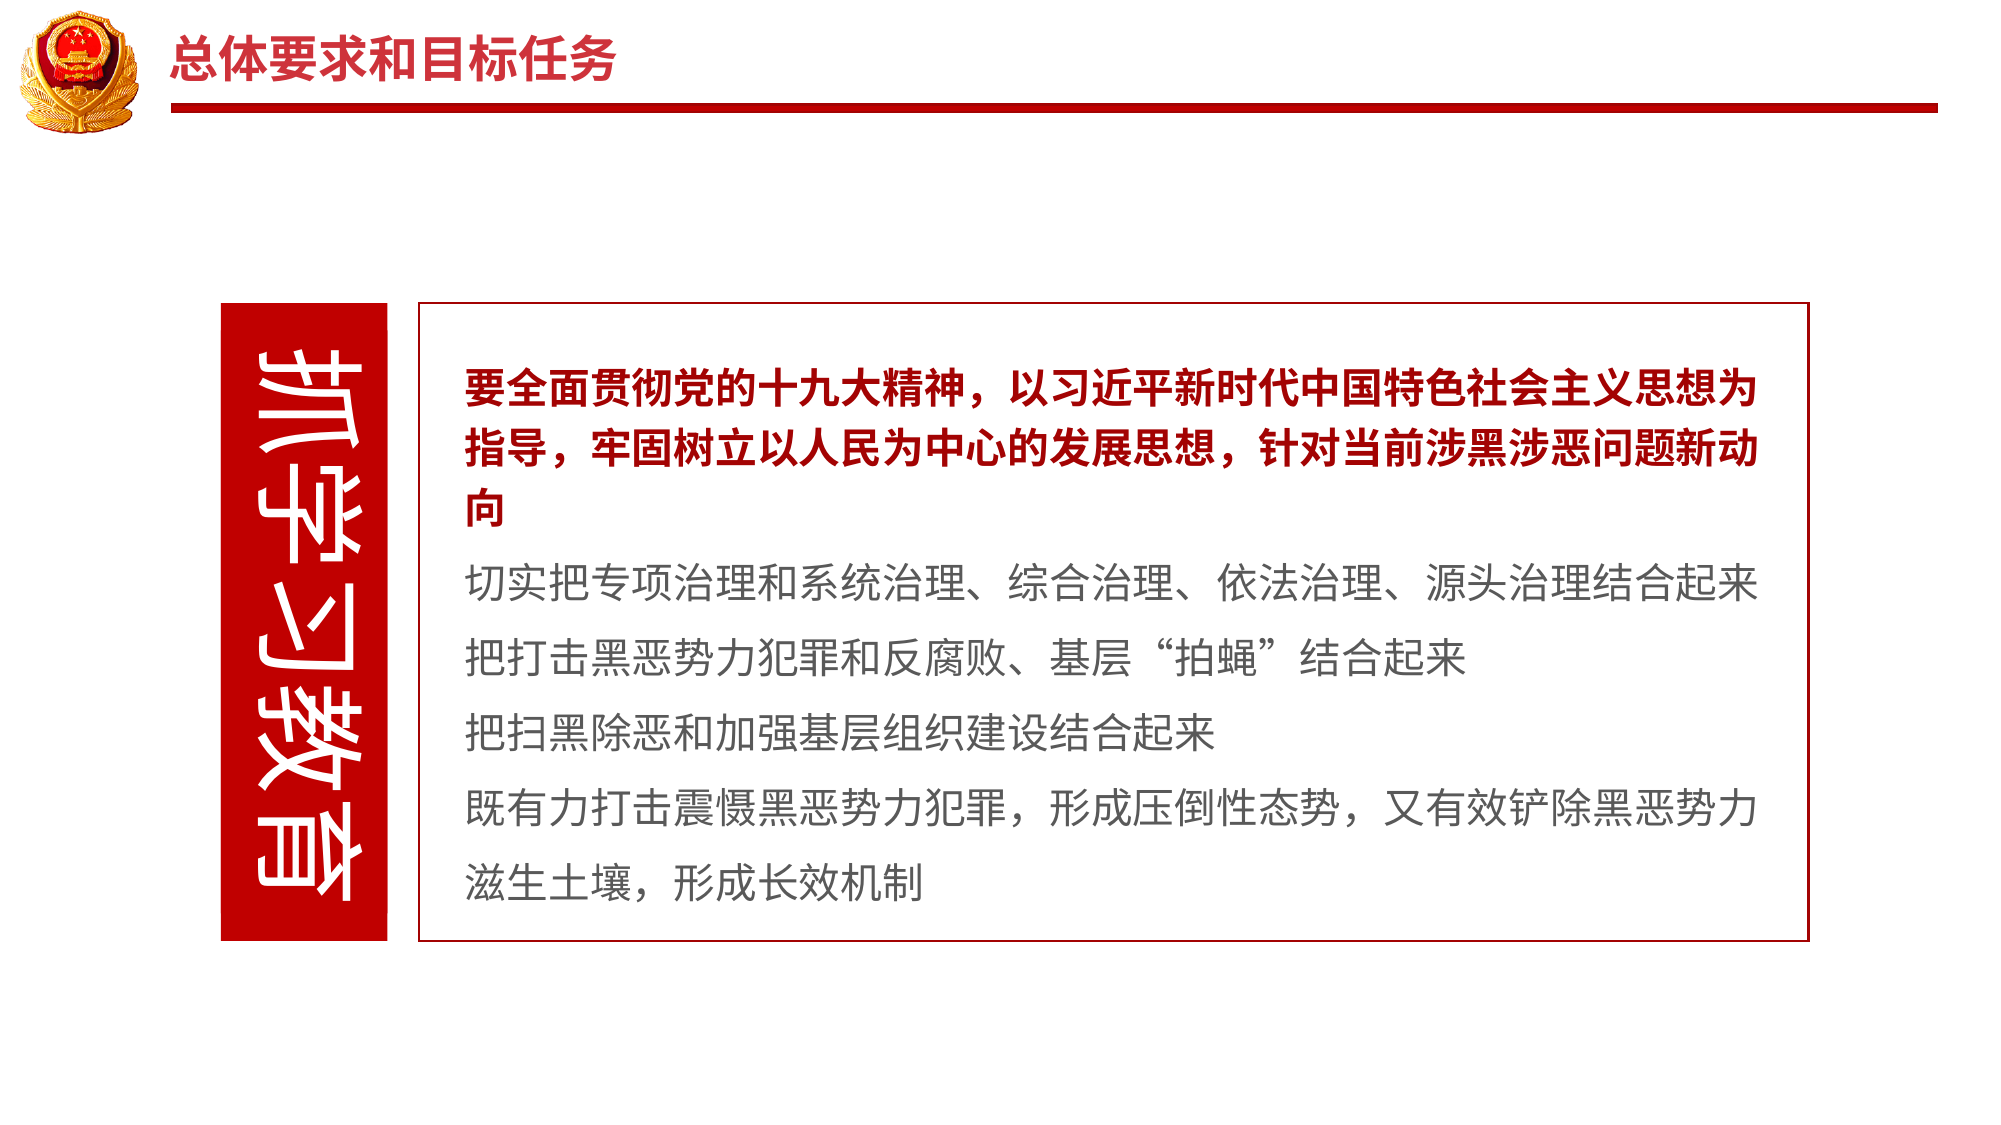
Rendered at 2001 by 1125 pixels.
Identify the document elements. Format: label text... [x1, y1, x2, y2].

text_box 要全面贯彻党的十九大精神，以习近平新时代中国特色社会主义思想为指导，牢固树立以人民为中心的发展思想，针对当前涉黑涉恶问题新动向 切实把专项治理和系统治理、综合治理、依法治理、源头治理结合起来 把打击黑恶势力犯罪和反腐败、基层“拍蝇”结合起来 把扫黑除恶和加强基层组织建设结合起来 既有力打击震慑黑恶势力犯罪，形成压倒性态势，又有效铲除黑恶势力滋生土壤，形成长效机制 [449, 344, 1809, 975]
text_box 总体要求和目标任务 [153, 19, 634, 95]
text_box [220, 302, 388, 941]
picture [19, 10, 139, 134]
text_box [418, 302, 1810, 942]
text_box [171, 103, 1938, 113]
